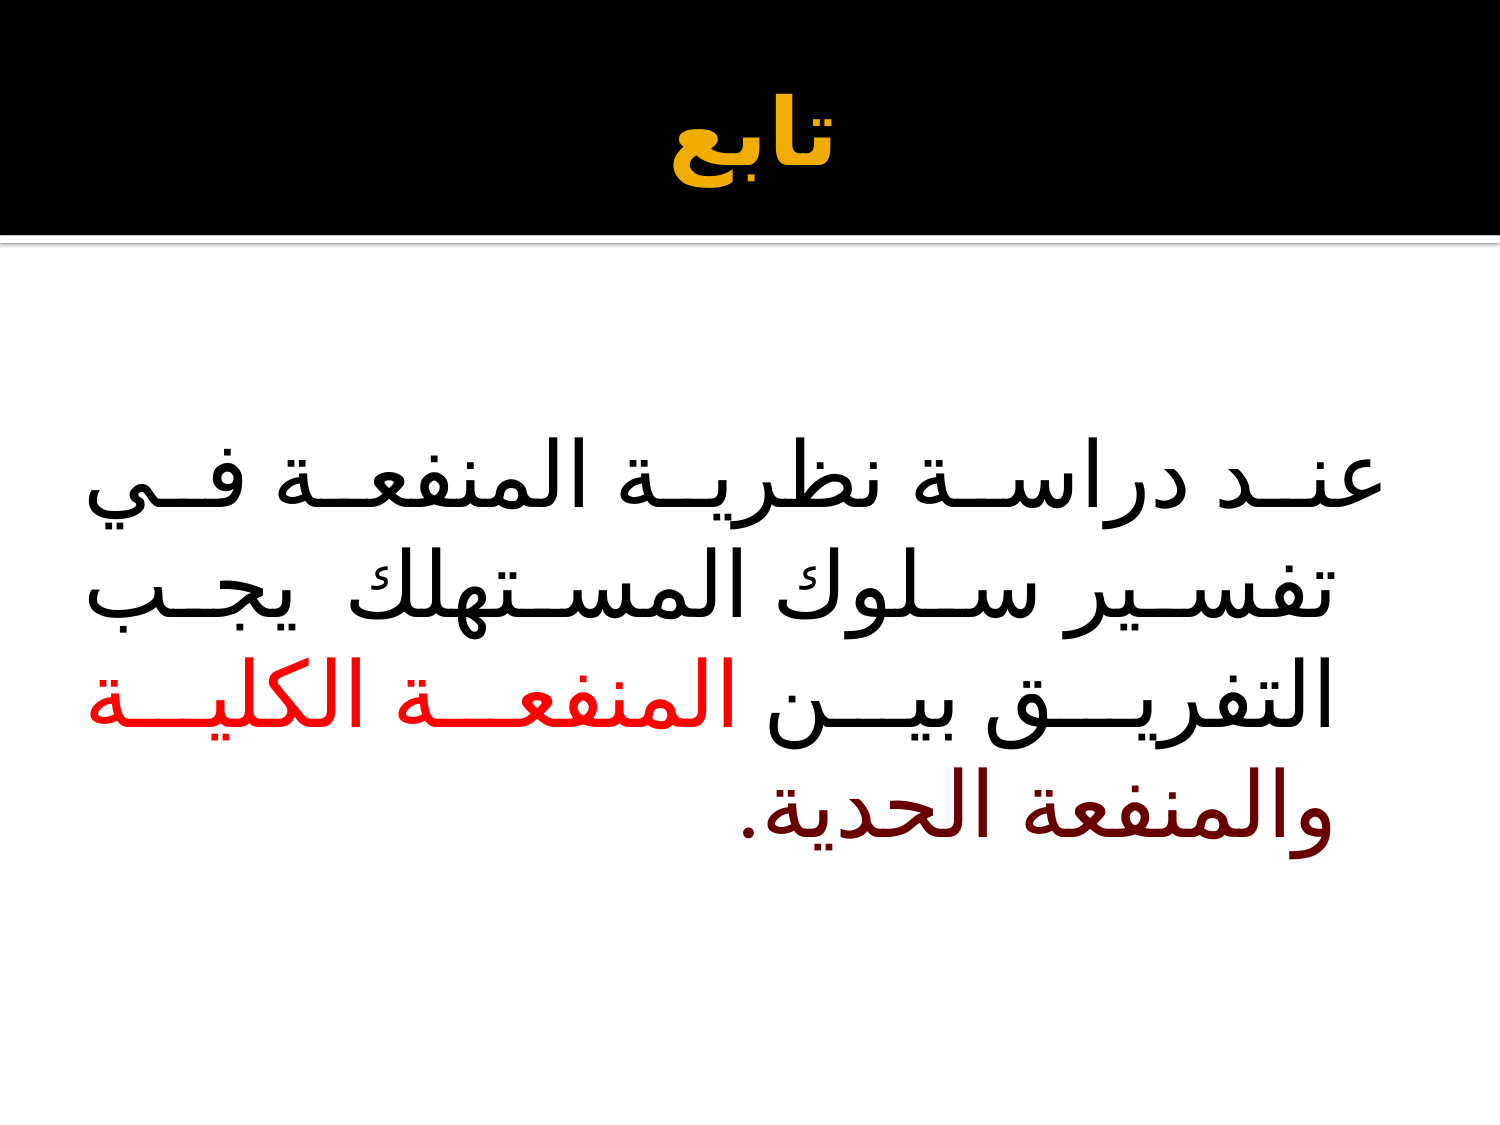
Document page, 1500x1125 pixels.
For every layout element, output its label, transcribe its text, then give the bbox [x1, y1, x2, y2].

title تابع [75, 25, 1425, 231]
list عند دراسة نظرية المنفعة في تفسير سلوك المستهلك يجب التفريق بين المنفعة الكلية والمنفعة الحدية. [75, 291, 1425, 1050]
